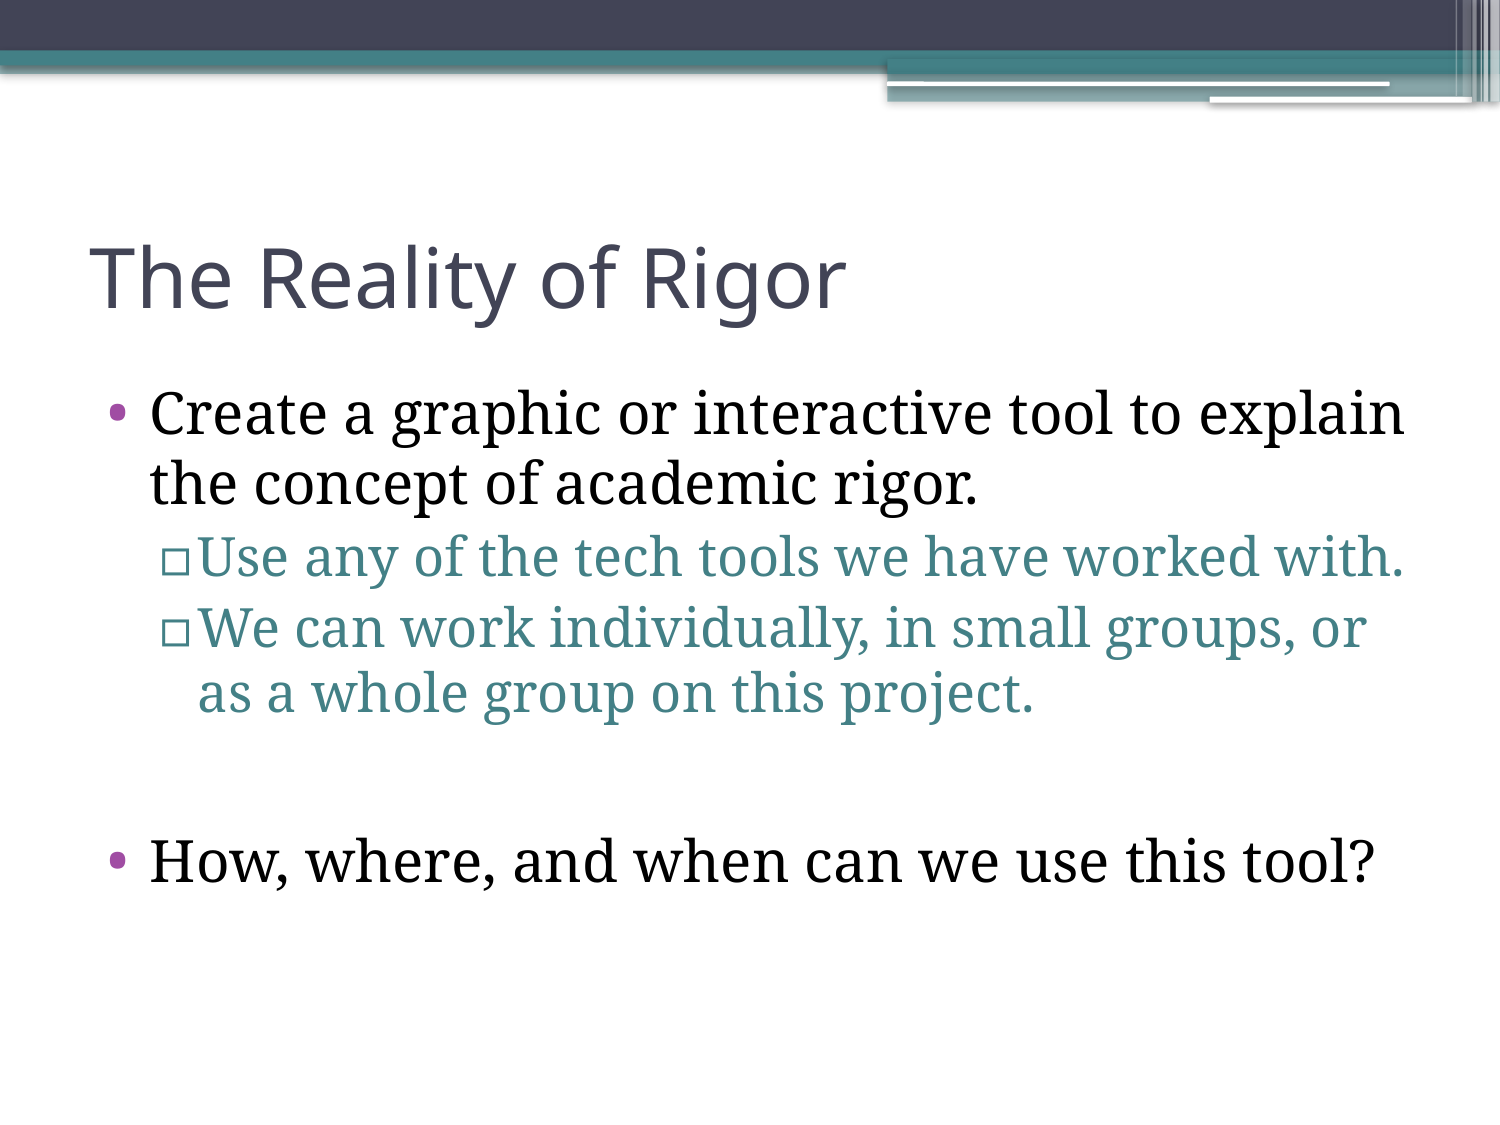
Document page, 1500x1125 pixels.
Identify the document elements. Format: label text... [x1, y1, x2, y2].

title The Reality of Rigor [75, 187, 1425, 363]
list Create a graphic or interactive tool to explain the concept of academic rigor. Use any of the tech tools we have worked with. We can work individually, in small groups, or as a whole group on this project. How, where, and when can we use this tool? [75, 368, 1425, 1079]
